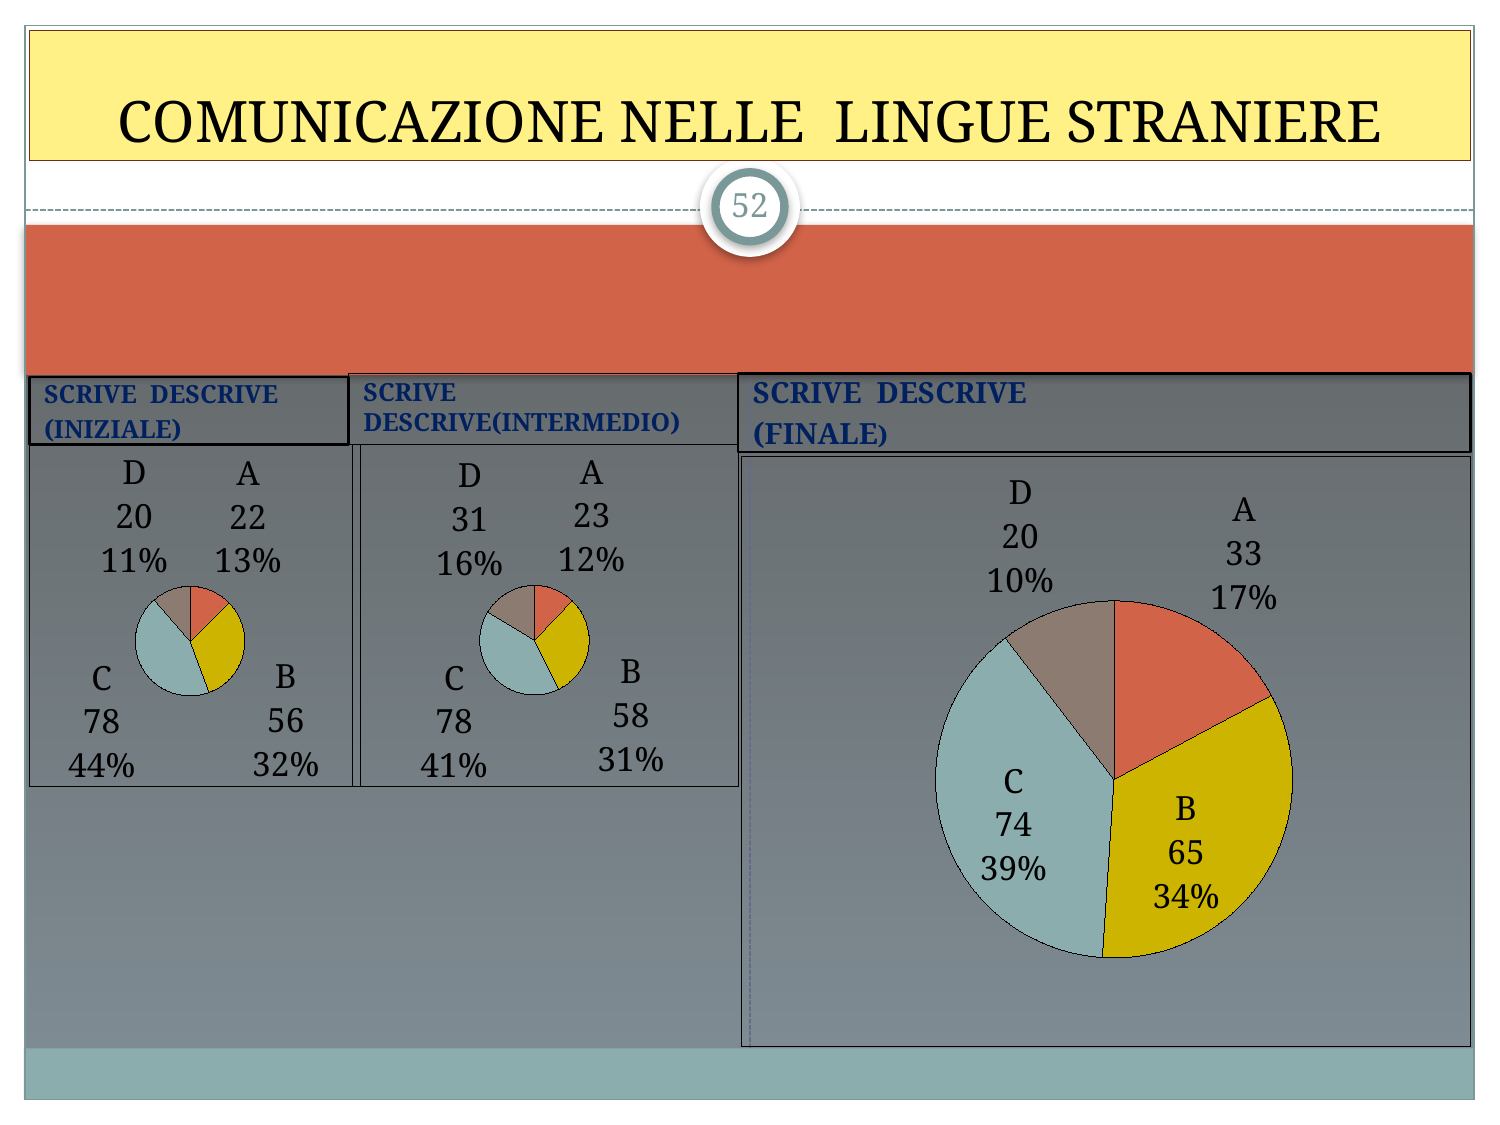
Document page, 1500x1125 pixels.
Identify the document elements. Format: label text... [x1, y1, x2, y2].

slide_number 52 [712, 171, 788, 244]
text_box SCRIVE DESCRIVE(INTERMEDIO) [348, 373, 737, 442]
chart [741, 455, 1471, 1048]
list SCRIVE DESCRIVE (INIZIALE) [28, 376, 348, 443]
list SCRIVE DESCRIVE (FINALE) [737, 372, 1472, 453]
chart [29, 444, 739, 788]
title COMUNICAZIONE NELLE LINGUE STRANIERE [29, 30, 1471, 161]
